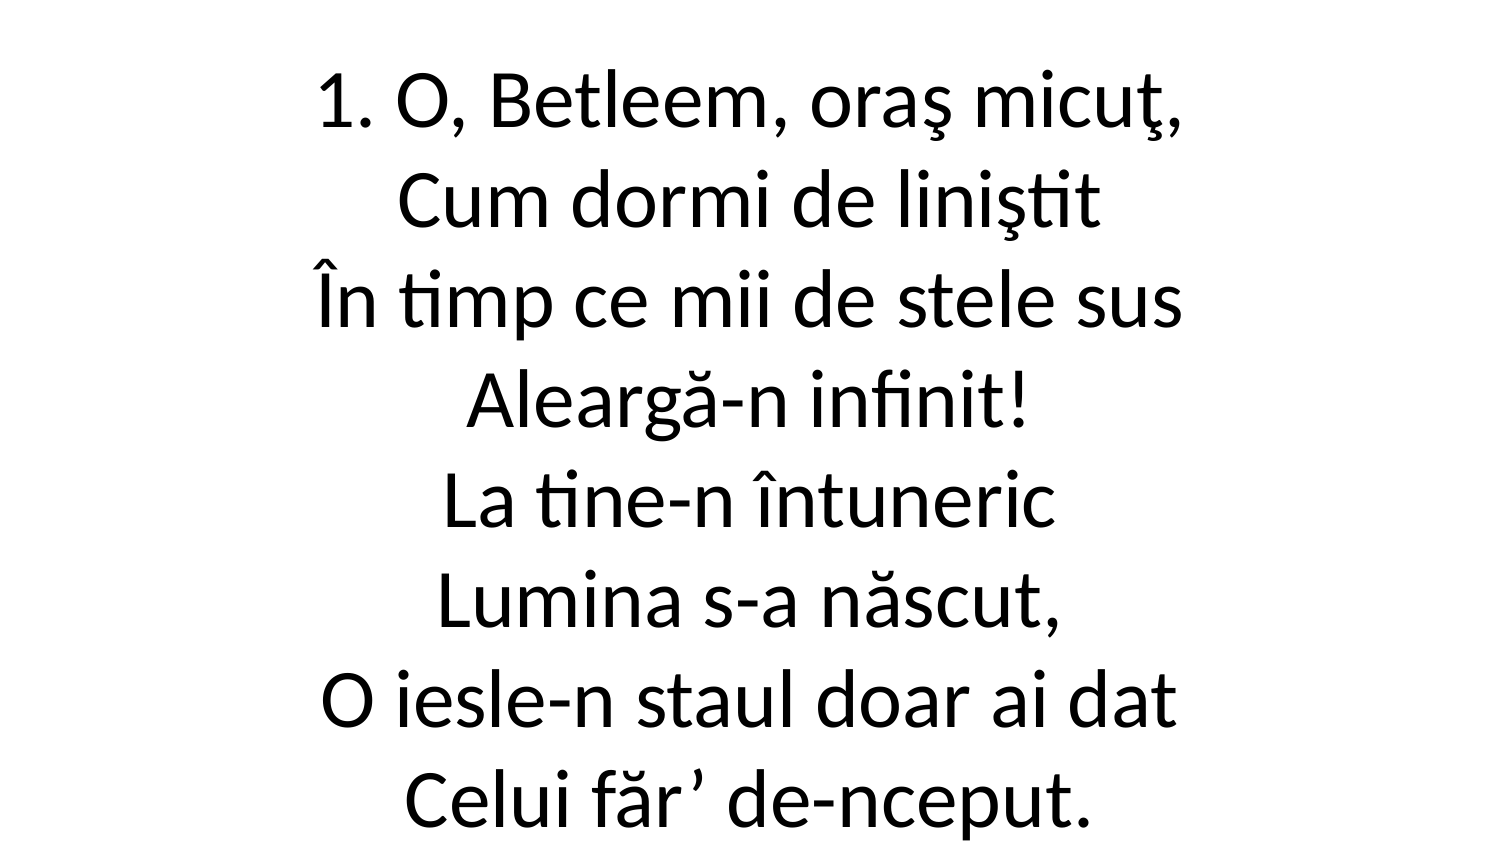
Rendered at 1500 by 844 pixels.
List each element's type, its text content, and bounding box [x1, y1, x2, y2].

text_box 1. O, Betleem, oraş micuţ, Cum dormi de liniştit În timp ce mii de stele sus Aleargă-n infinit! La tine-n întuneric Lumina s-a născut, O iesle-n staul doar ai dat Celui făr’ de-nceput. [298, 0, 1202, 844]
